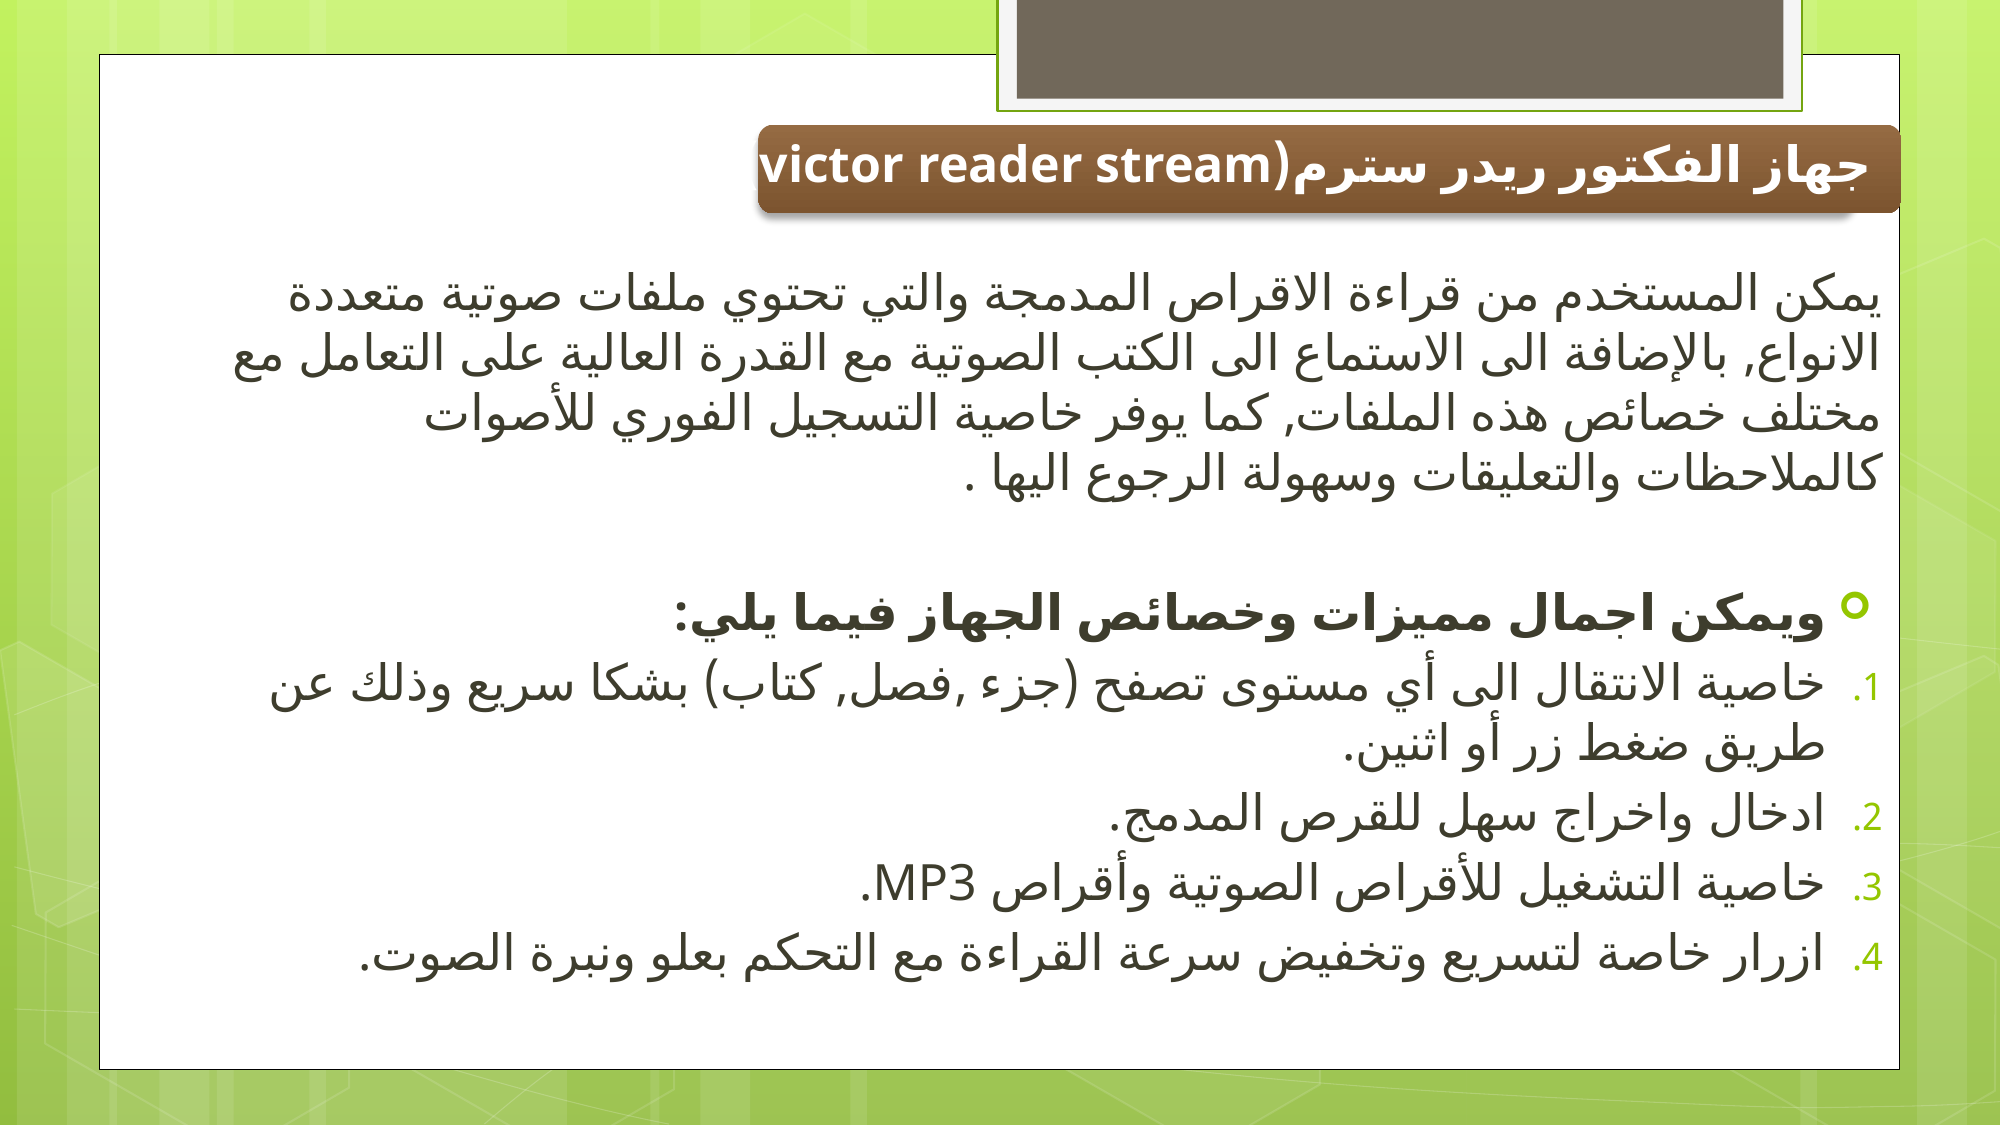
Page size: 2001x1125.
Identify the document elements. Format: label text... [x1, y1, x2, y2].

list جهاز الفكتور ريدر سترم(victor reader stream) يمكن المستخدم من قراءة الاقراص المدمجة والتي تحتوي ملفات صوتية متعددة الانواع, بالإضافة الى الاستماع الى الكتب الصوتية مع القدرة العالية على التعامل مع مختلف خصائص هذه الملفات, كما يوفر خاصية التسجيل الفوري للأصوات كالملاحظات والتعليقات وسهولة الرجوع اليها . ويمكن اجمال مميزات وخصائص الجهاز فيما يلي: خاصية الانتقال الى أي مستوى تصفح (جزء ,فصل, كتاب) بشكا سريع وذلك عن طريق ضغط زر أو اثنين. ادخال واخراج سهل للقرص المدمج. خاصية التشغيل للأقراص الصوتية وأقراص MP3. ازرار خاصة لتسريع وتخفيض سرعة القراءة مع التحكم بعلو ونبرة الصوت. [156, 124, 1899, 1059]
